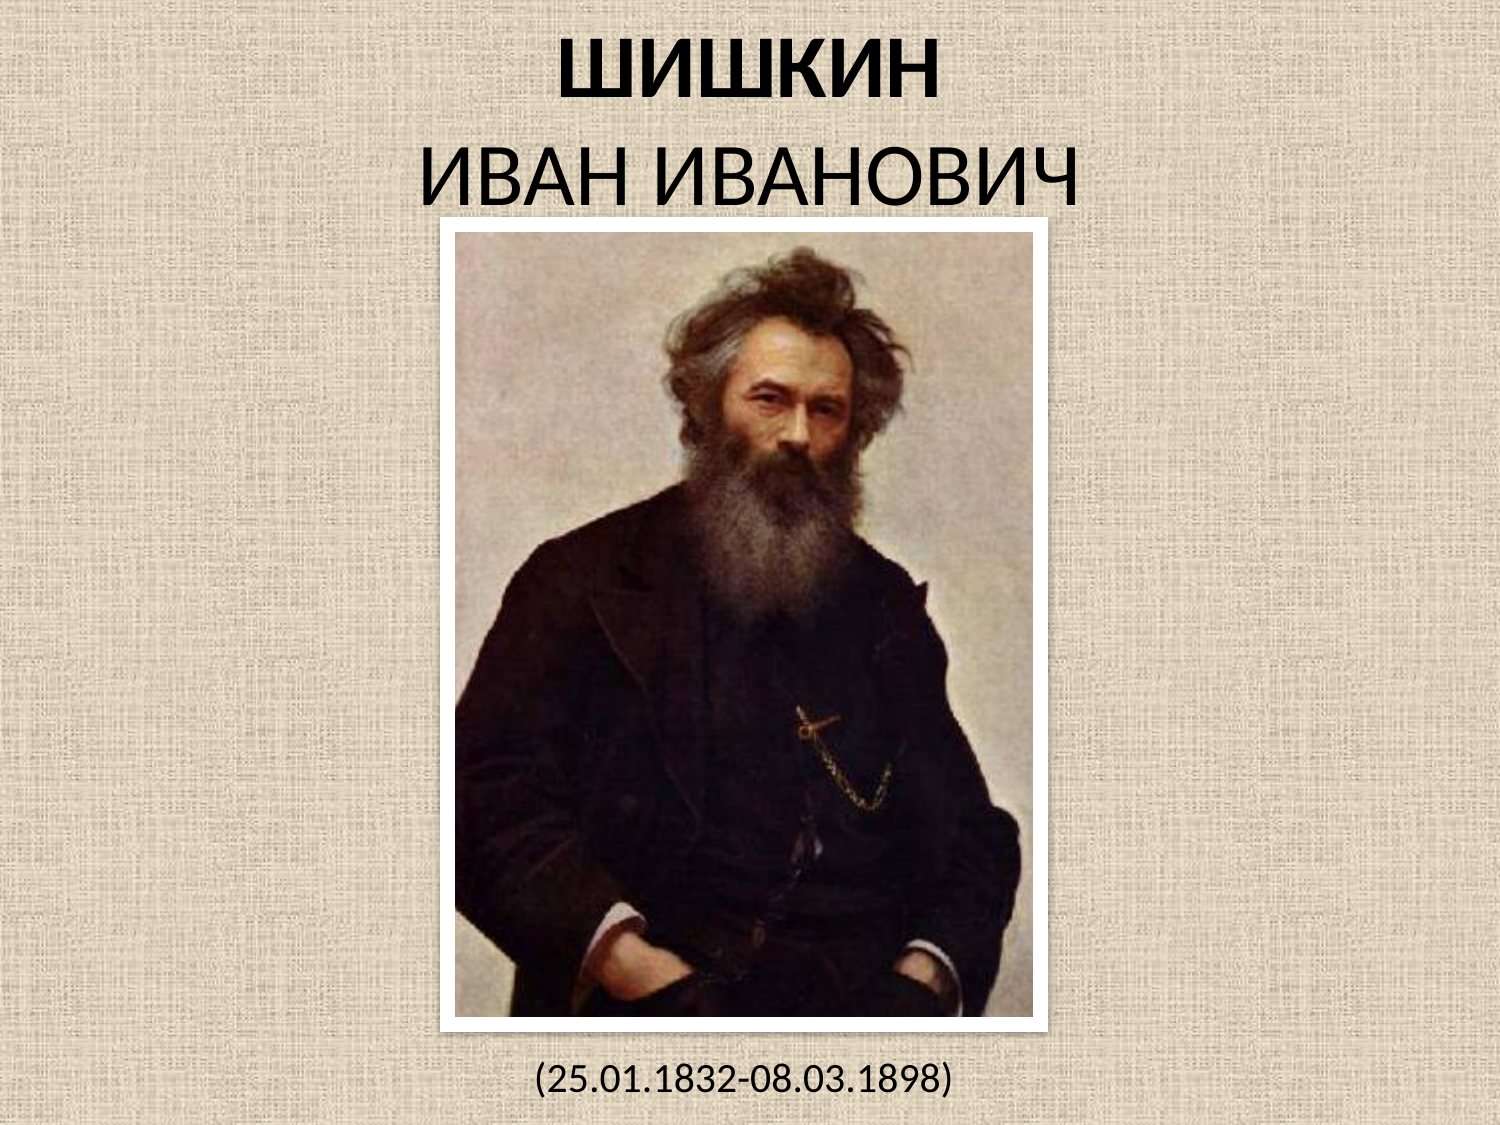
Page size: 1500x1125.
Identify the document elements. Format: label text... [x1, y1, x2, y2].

title ШИШКИН ИВАН ИВАНОВИЧ [112, 0, 1388, 232]
picture [454, 231, 1034, 1018]
picture [0, 0, 1500, 1125]
text_box (25.01.1832-08.03.1898) [488, 1033, 1000, 1120]
